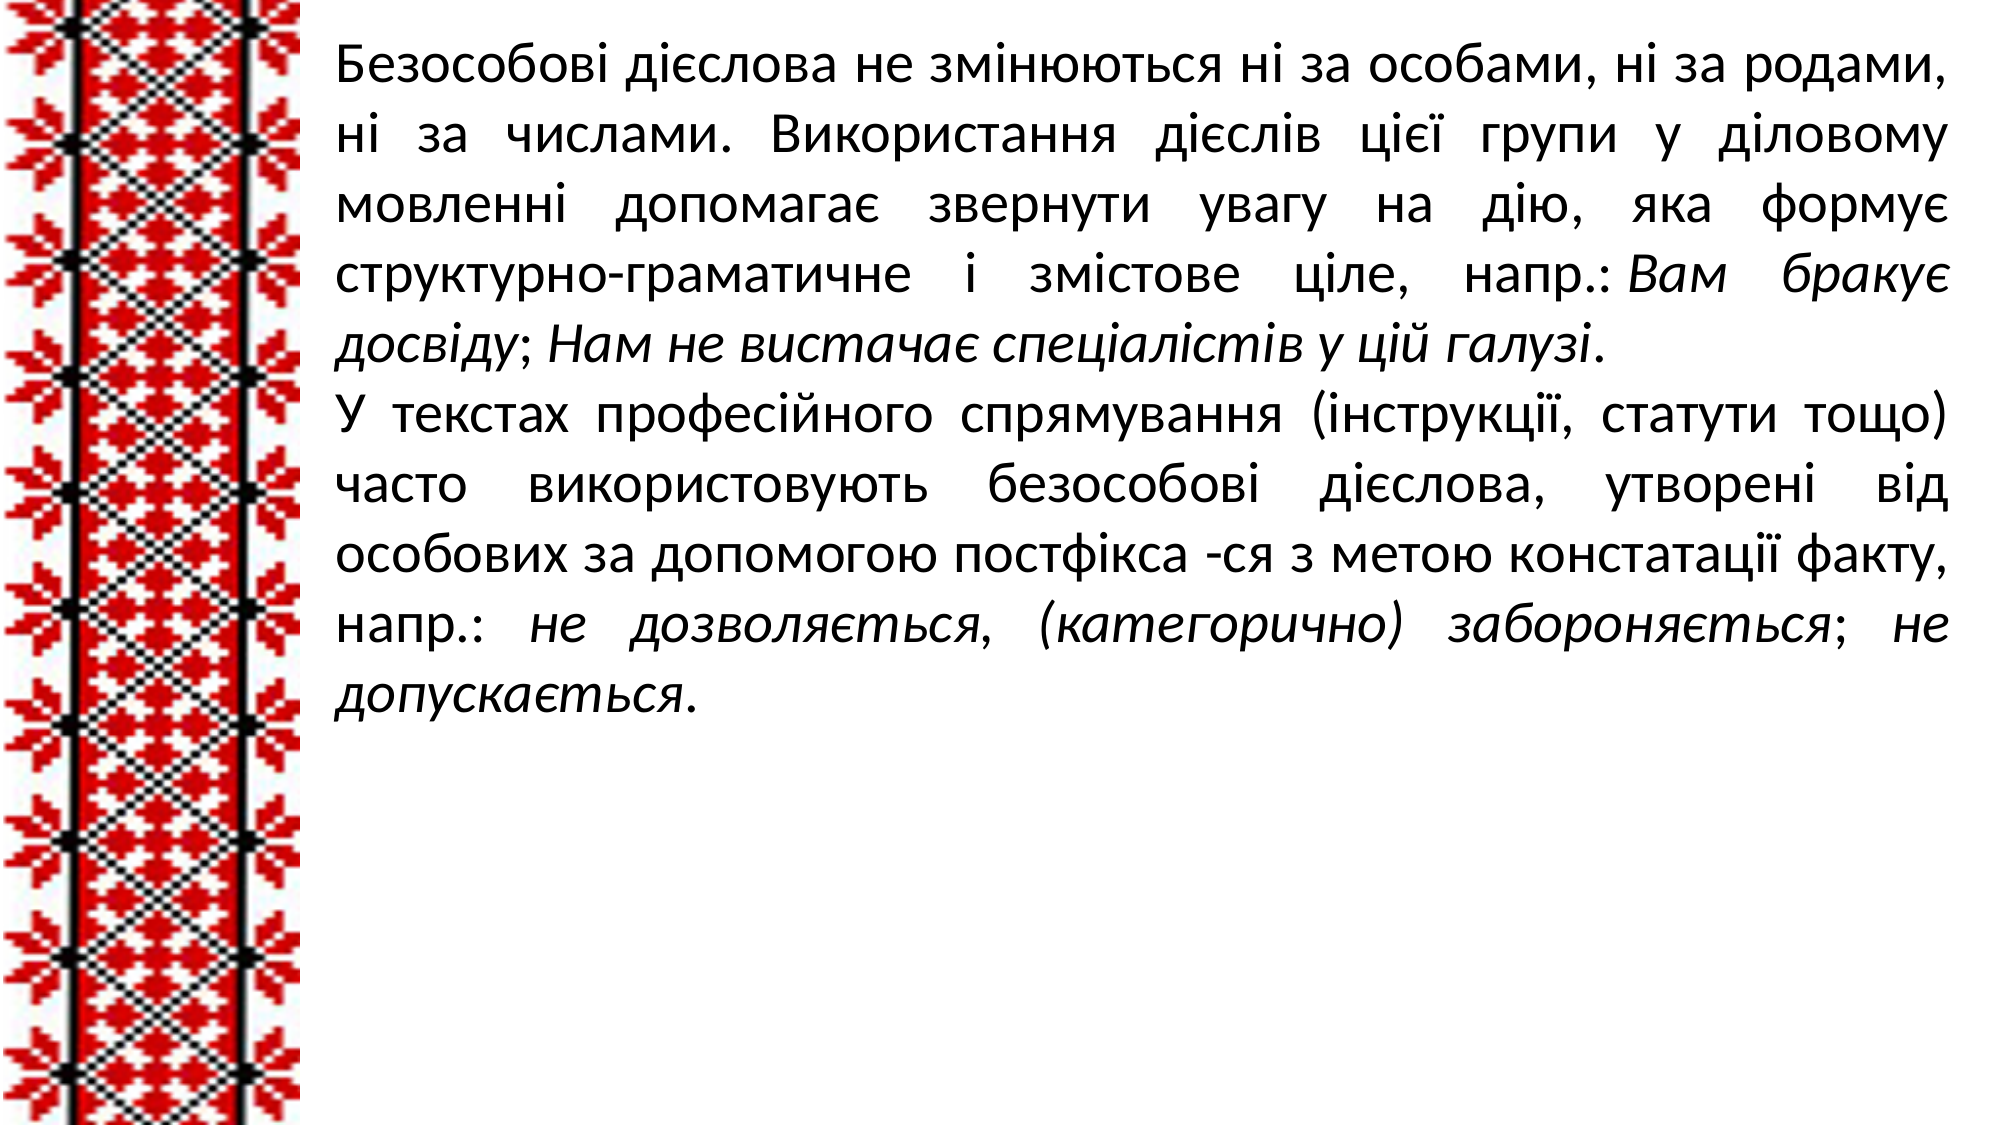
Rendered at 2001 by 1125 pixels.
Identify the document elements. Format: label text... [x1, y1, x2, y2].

picture [3, 0, 300, 1125]
text_box Безособові дієслова не змінюються ні за особами, ні за родами, ні за числами. Використання дієслів цієї групи у діловому мовленні допомагає звернути увагу на дію, яка формує структурно-граматичне і змістове ціле, напр.: Вам бракує досвіду; Нам не вистачає спеціалістів у цій галузі. У текстах професійного спрямування (інструкції, статути тощо) часто використовують безособові дієслова, утворені від особових за допомогою постфікса -ся з метою констатації факту, напр.: не дозволяється, (категорично) забороняється; не допускається. [321, 16, 1965, 732]
